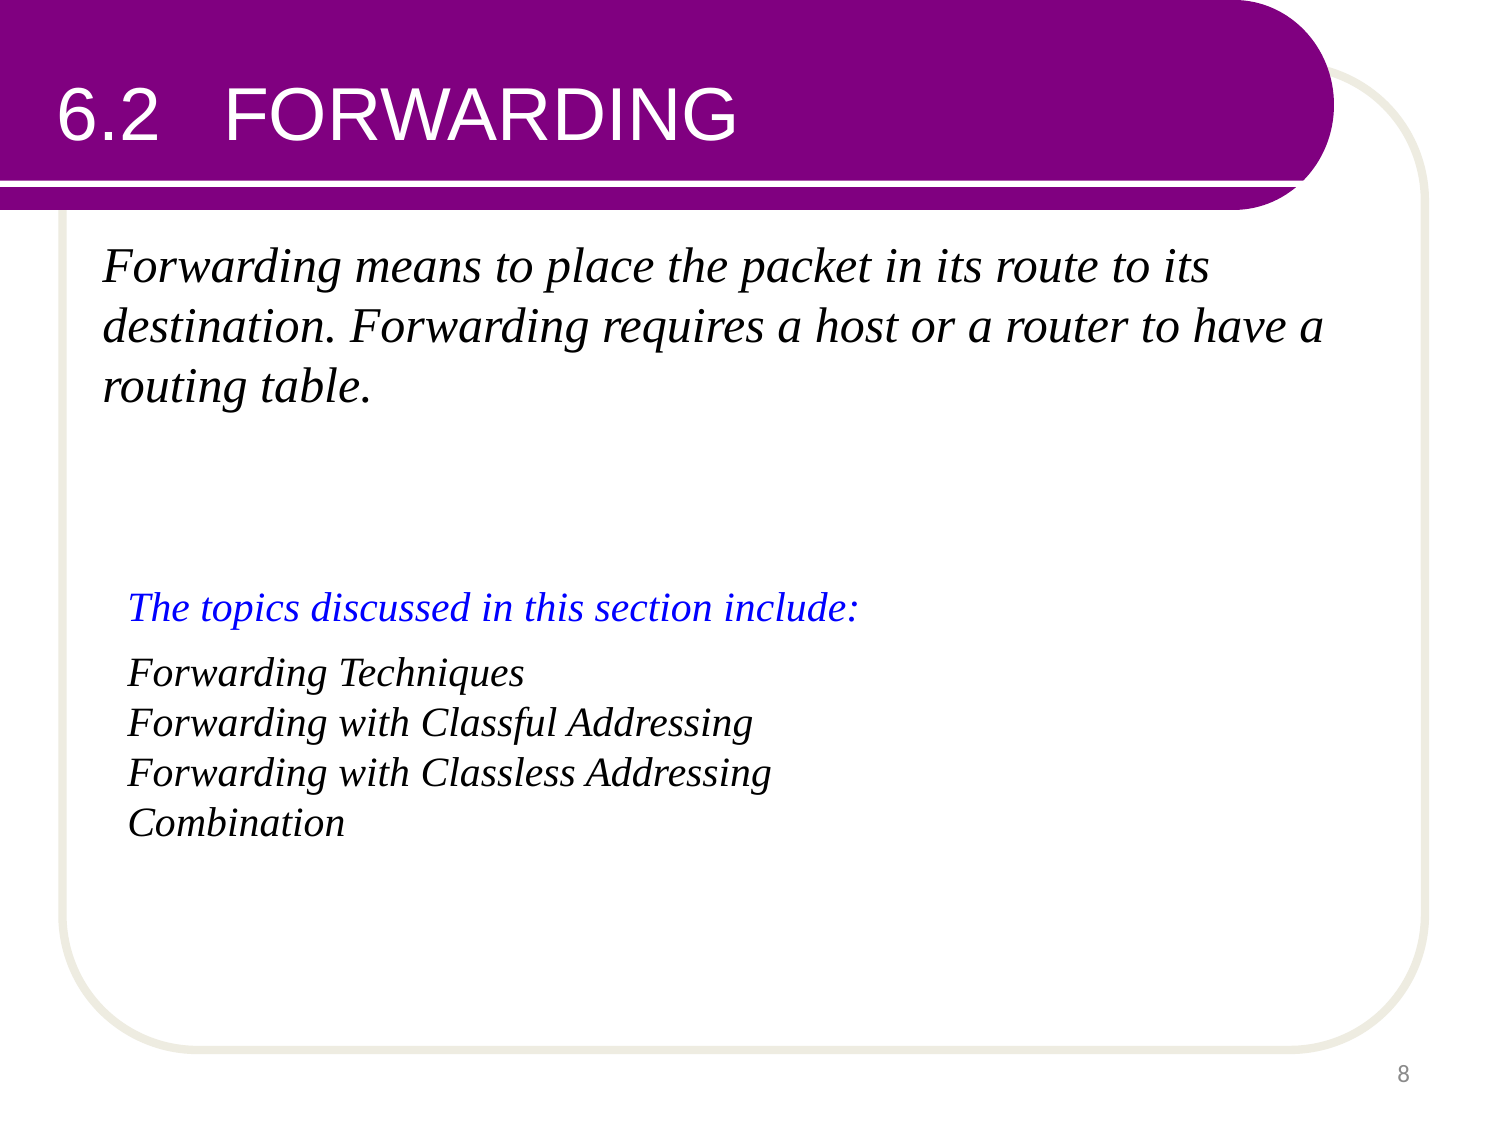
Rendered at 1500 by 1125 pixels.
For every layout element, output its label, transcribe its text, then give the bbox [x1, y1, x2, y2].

slide_number 8 [1074, 1056, 1425, 1103]
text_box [0, 0, 1426, 1051]
